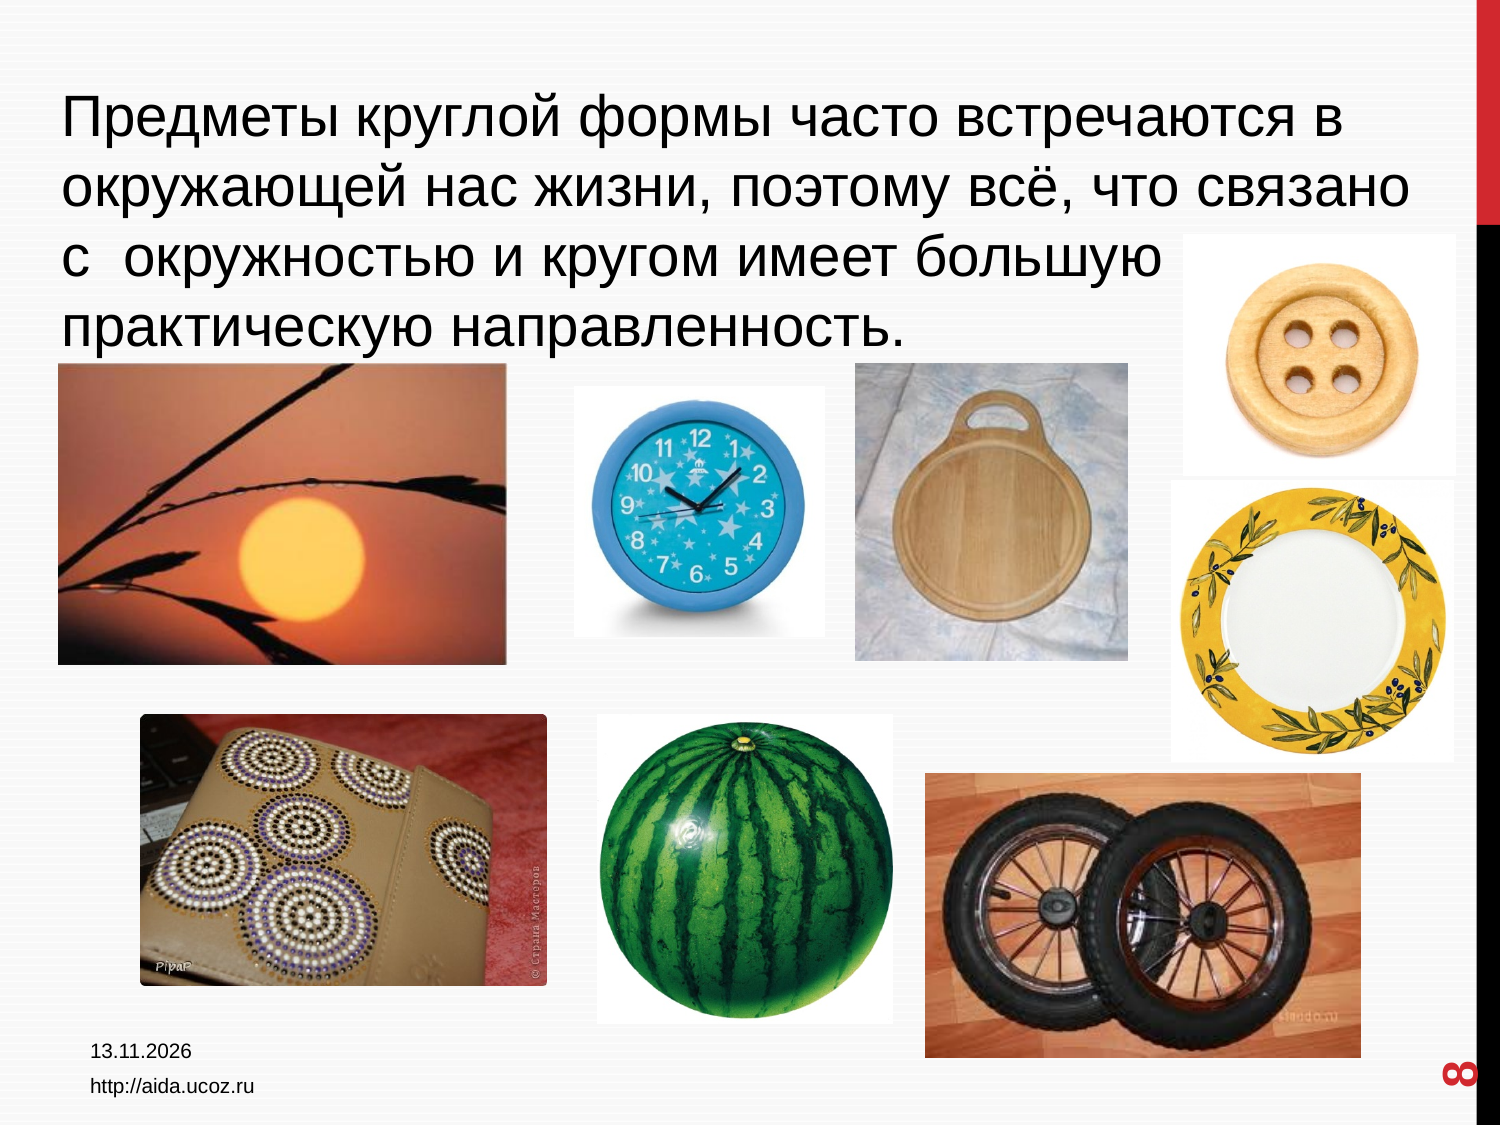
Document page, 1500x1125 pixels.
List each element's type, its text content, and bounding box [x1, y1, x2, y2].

picture [854, 362, 1128, 661]
picture [573, 386, 825, 638]
picture [1182, 233, 1456, 477]
text_box Предметы круглой формы часто встречаются в окружающей нас жизни, поэтому всё, что связано с окружностью и кругом имеет большую практическую направленность. [46, 70, 1454, 365]
slide_number 8 [1427, 887, 1488, 1104]
picture [925, 772, 1361, 1059]
footer http://aida.ucoz.ru [75, 1065, 638, 1112]
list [57, 362, 508, 665]
picture [597, 714, 893, 1024]
picture [1171, 479, 1454, 763]
picture [140, 714, 548, 986]
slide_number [75, 1012, 638, 1063]
